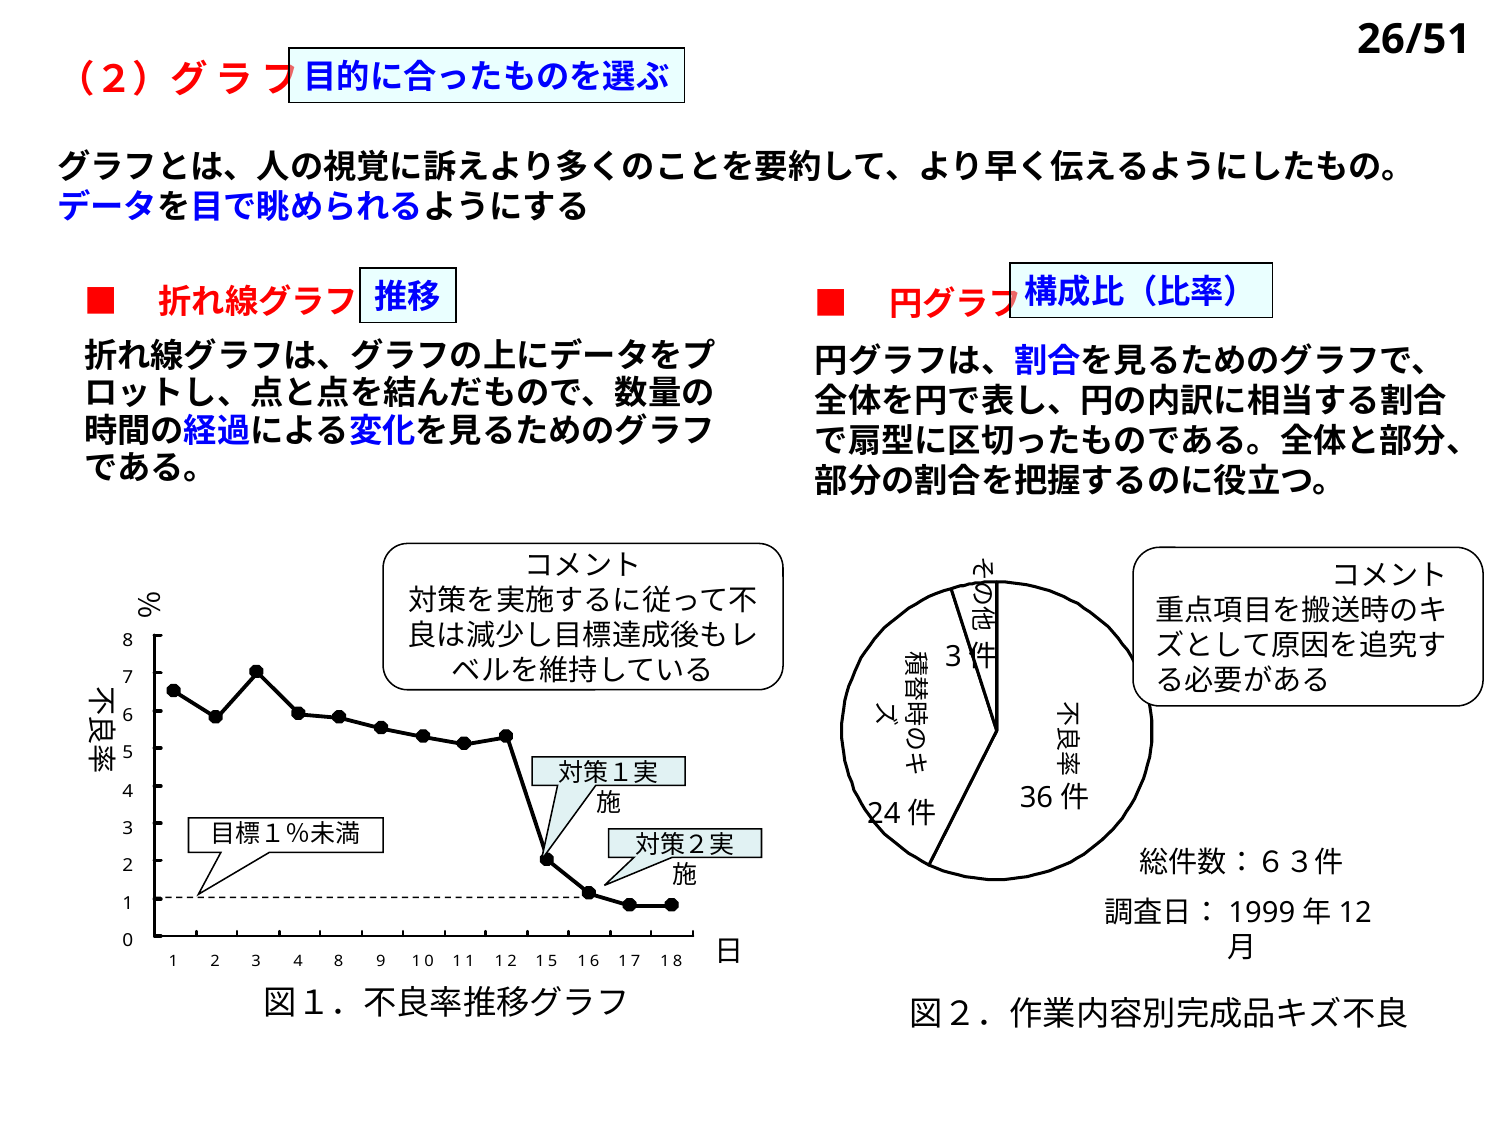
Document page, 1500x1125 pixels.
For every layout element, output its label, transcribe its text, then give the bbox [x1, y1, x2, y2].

text_box ％ [109, 576, 175, 604]
text_box 不良率 [61, 641, 100, 820]
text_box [100, 604, 1019, 1125]
text_box コメント 対策を実施するに従って不良は減少し目標達成後もレベルを維持している [383, 543, 784, 604]
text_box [753, 575, 1483, 1044]
text_box 構成比（比率） [1009, 262, 1273, 318]
text_box 推移 [359, 267, 456, 323]
text_box ■ 円グラフ 円グラフは、割合を見るためのグラフで、全体を円で表し、円の内訳に相当する割合で扇型に区切ったものである。全体と部分、部分の割合を把握するのに役立つ。 [799, 274, 1463, 506]
text_box 26/51 [1357, 18, 1500, 62]
text_box コメント 重点項目を搬送時のキズとして原因を追究する必要がある [1133, 547, 1484, 682]
text_box ■ 折れ線グラフ 折れ線グラフは、グラフの上にデータをプロットし、点と点を結んだもので、数量の時間の経過による変化を見るためのグラフである。 [69, 275, 732, 494]
text_box （２）グ ラ フ グラフとは、人の視覚に訴えより多くのことを要約して、より早く伝えるようにしたもの。 データを目で眺められるようにする [42, 48, 1500, 233]
text_box 目的に合ったものを選ぶ [288, 47, 685, 103]
text_box その他 [945, 504, 1007, 575]
